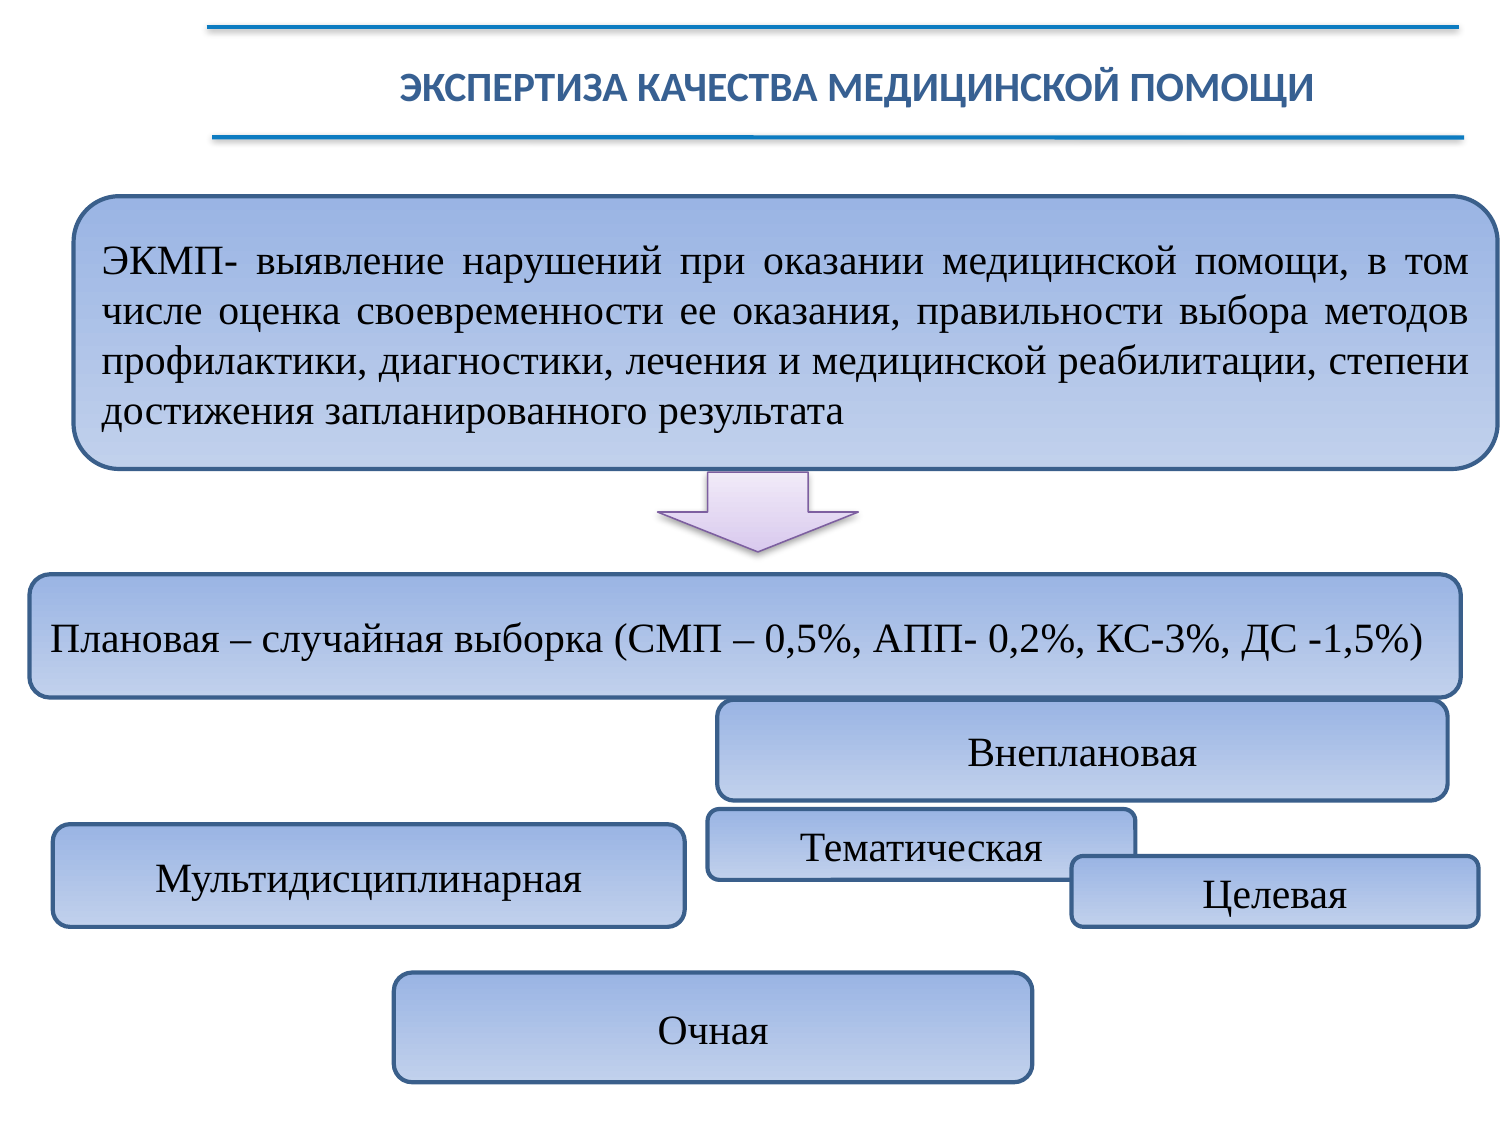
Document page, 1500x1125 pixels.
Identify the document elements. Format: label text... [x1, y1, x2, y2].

text_box ЭКМП- выявление нарушений при оказании медицинской помощи, в том числе оценка своевременности ее оказания, правильности выбора методов профилактики, диагностики, лечения и медицинской реабилитации, степени достижения запланированного результата [71, 194, 1500, 472]
text_box Целевая [1465, 853, 1481, 929]
text_box [656, 472, 860, 553]
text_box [29, 574, 1461, 1083]
text_box Экспертиза качества Медицинской помощи [196, 62, 1500, 118]
